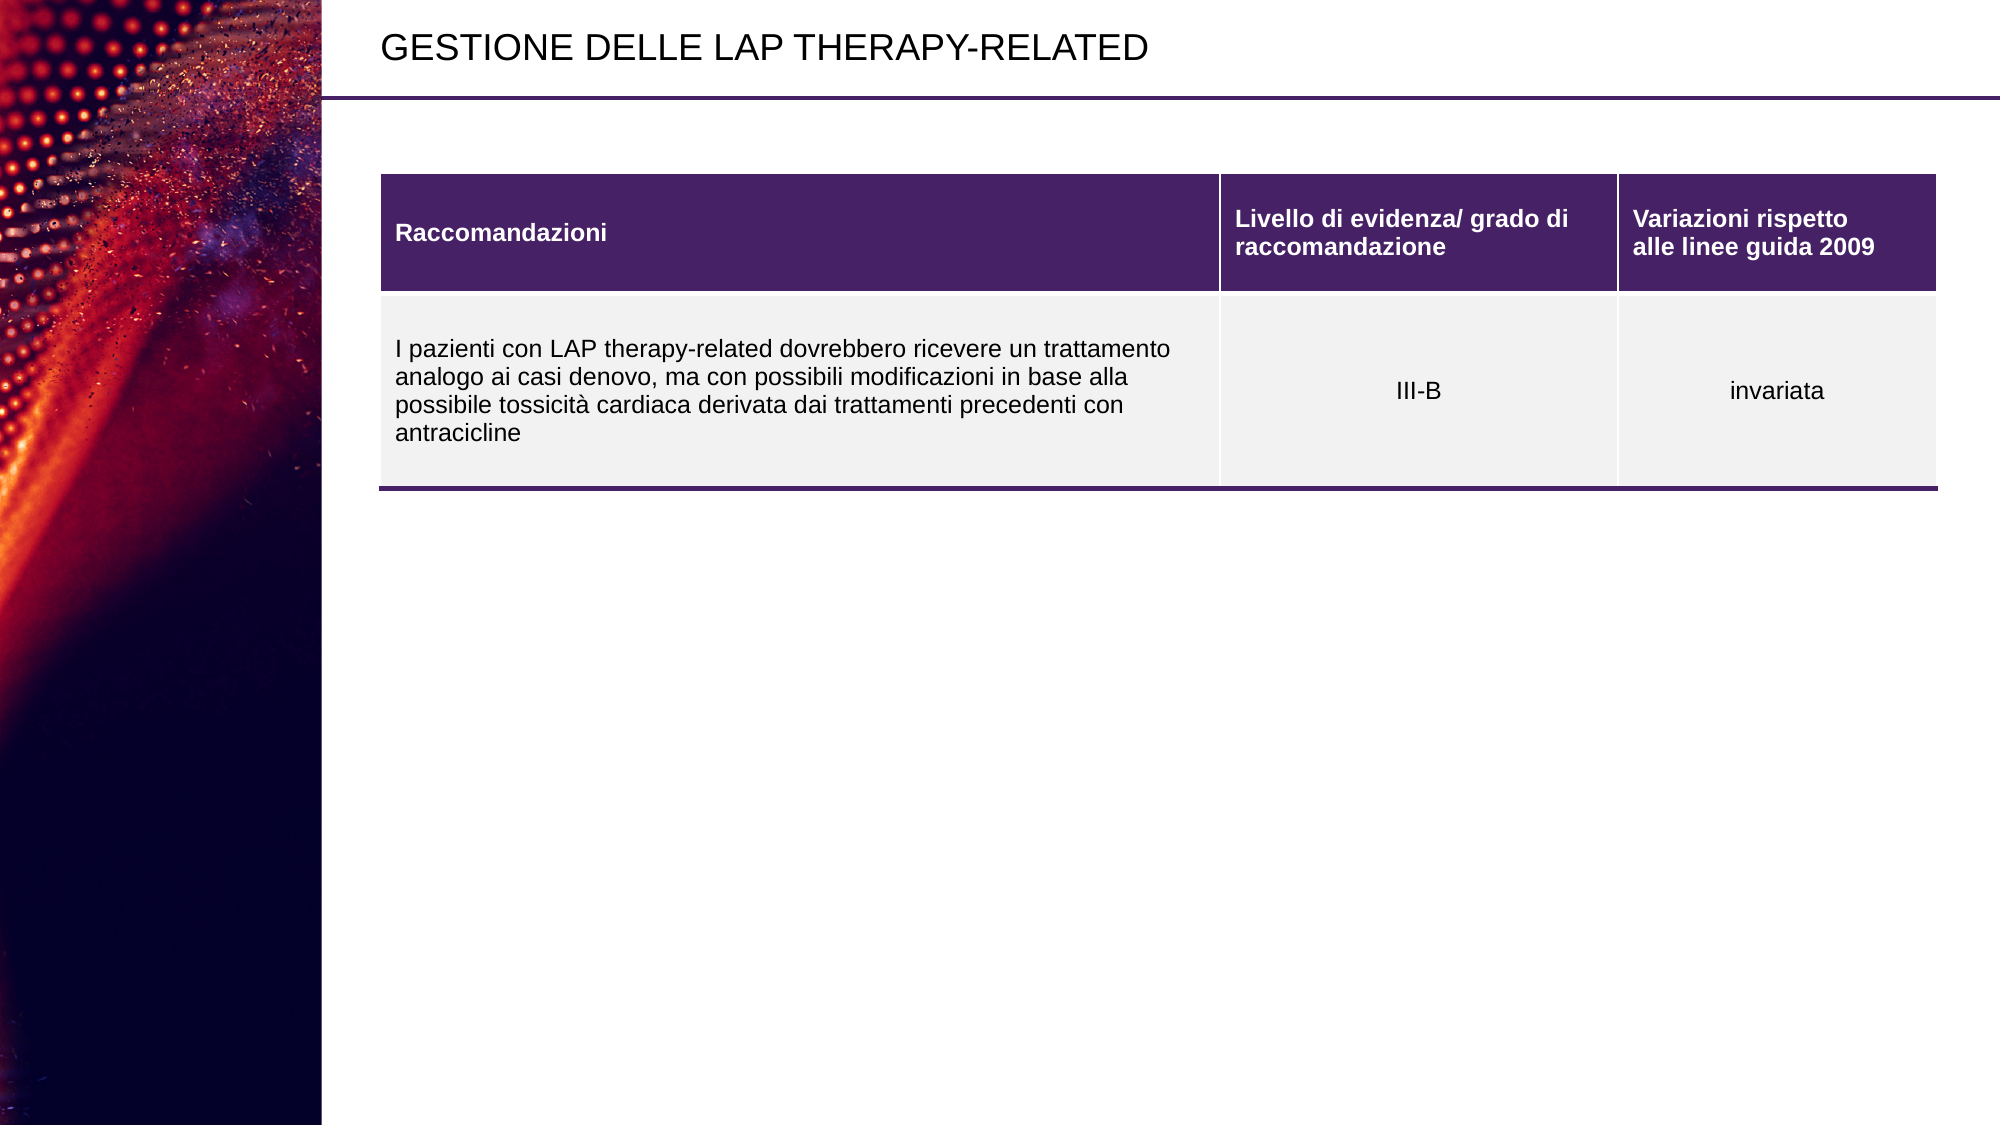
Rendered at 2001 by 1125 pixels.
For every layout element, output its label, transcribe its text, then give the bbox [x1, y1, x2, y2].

table_cell I pazienti con LAP therapy-related dovrebbero ricevere un trattamento analogo ai casi denovo, ma con possibili modificazioni in base alla possibile tossicità cardiaca derivata dai trattamenti precedenti con antracicline [381, 296, 1219, 486]
table_header Livello di evidenza/ grado di raccomandazione [1221, 174, 1617, 291]
table_cell invariata [1619, 296, 1936, 486]
title GESTIONE DELLE LAP THERAPY-RELATED [365, 0, 2000, 98]
table_cell III-B [1221, 296, 1617, 486]
table_header Raccomandazioni [381, 174, 1219, 291]
table_header Variazioni rispetto alle linee guida 2009 [1619, 174, 1936, 291]
picture [0, 0, 322, 1125]
